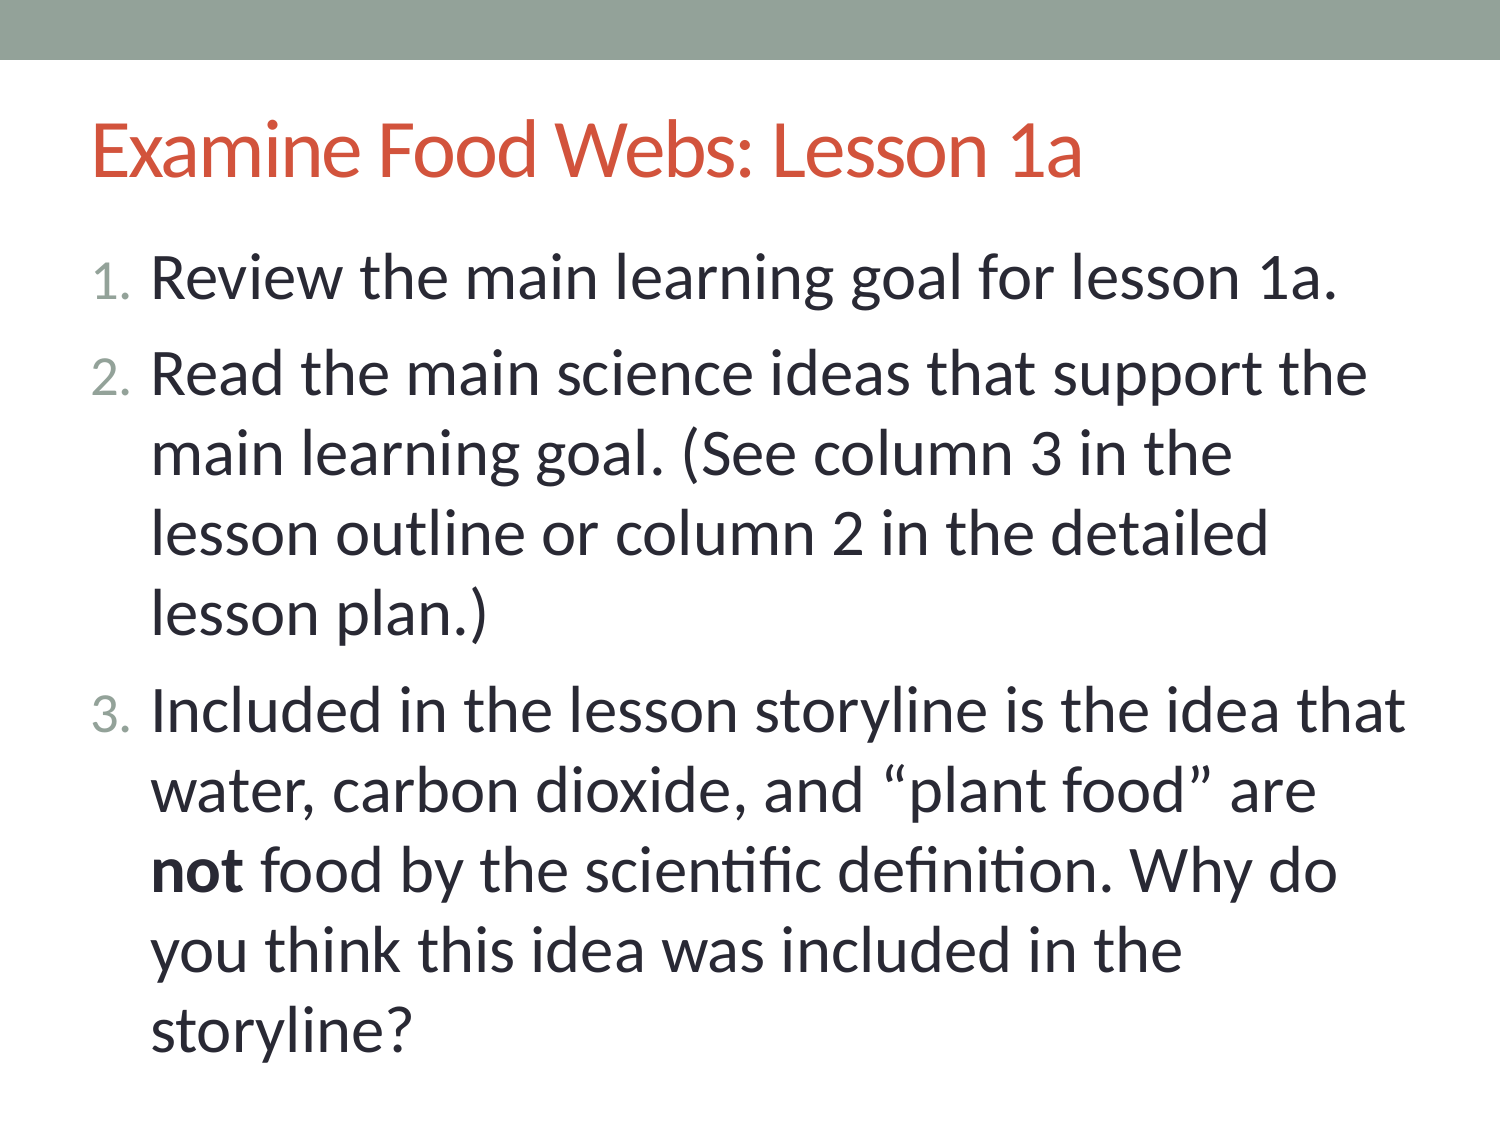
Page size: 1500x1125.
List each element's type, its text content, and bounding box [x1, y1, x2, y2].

title Examine Food Webs: Lesson 1a [75, 62, 1425, 224]
list Review the main learning goal for lesson 1a. Read the main science ideas that support the main learning goal. (See column 3 in the lesson outline or column 2 in the detailed lesson plan.) Included in the lesson storyline is the idea that water, carbon dioxide, and “plant food” are not food by the scientific definition. Why do you think this idea was included in the storyline? [75, 224, 1425, 1063]
